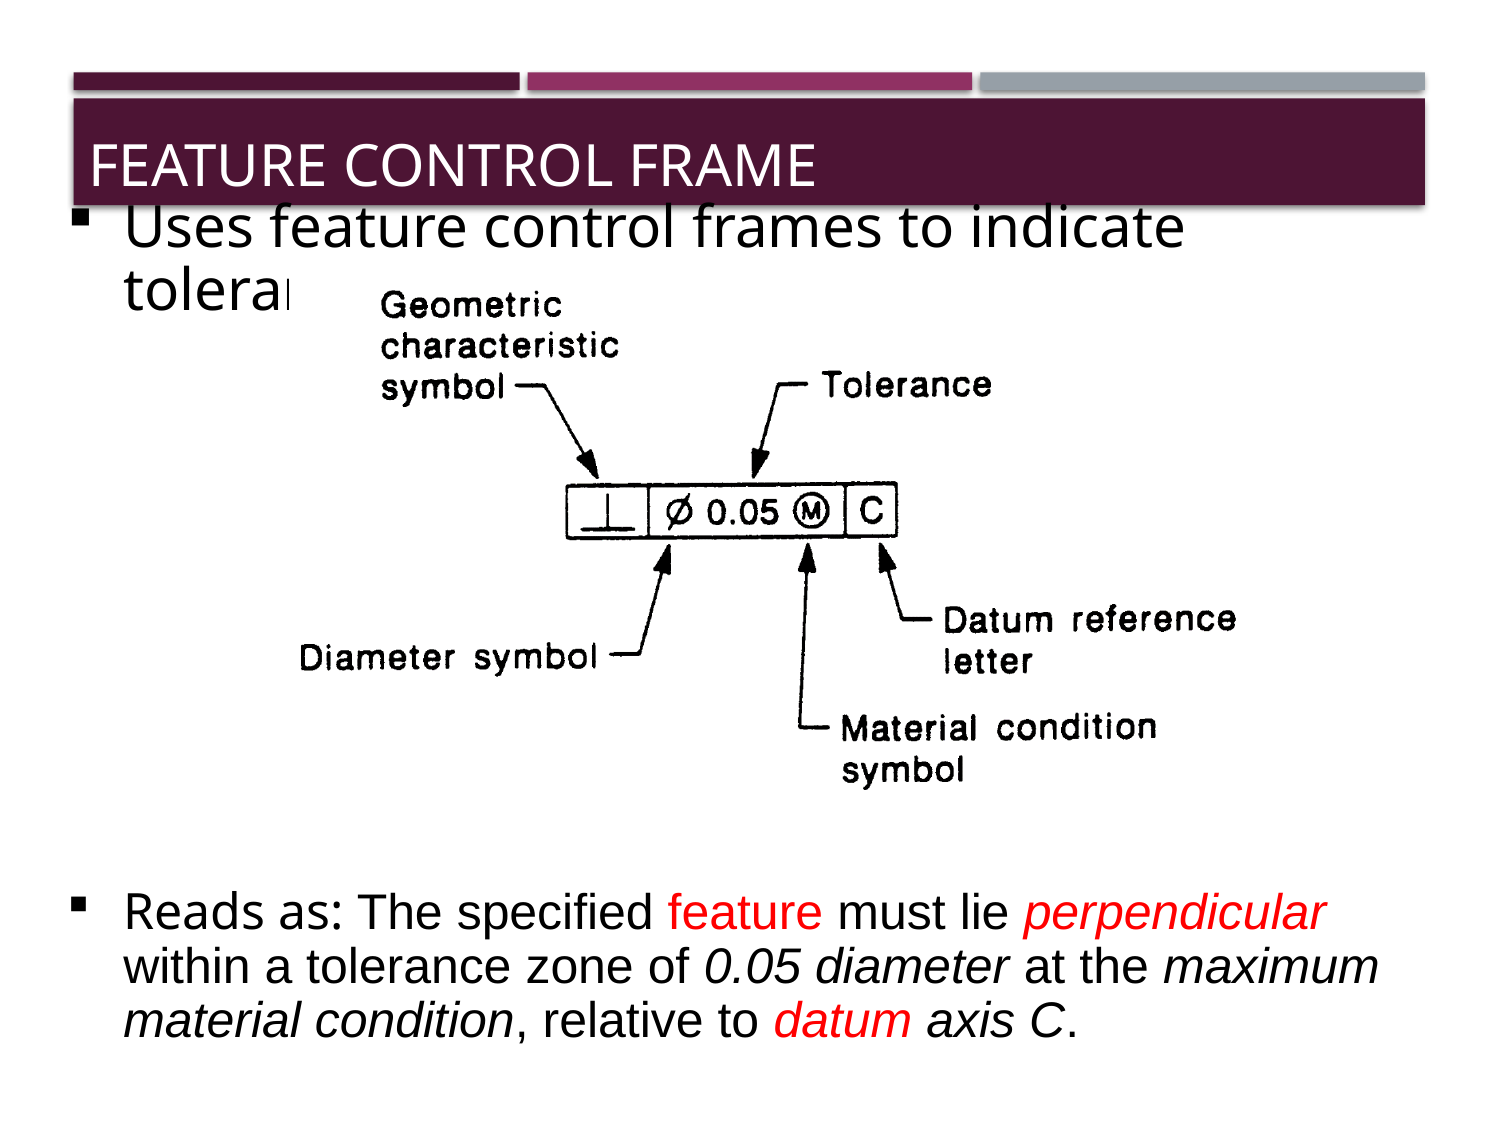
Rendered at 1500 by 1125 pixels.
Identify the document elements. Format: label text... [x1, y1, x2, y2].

picture [288, 269, 1259, 805]
text_box Uses feature control frames to indicate tolerance Reads as: The specified feature must lie perpendicular within a tolerance zone of 0.05 diameter at the maximum material condition, relative to datum axis C. [52, 189, 1447, 1035]
title Feature Control Frame [73, 98, 1425, 189]
